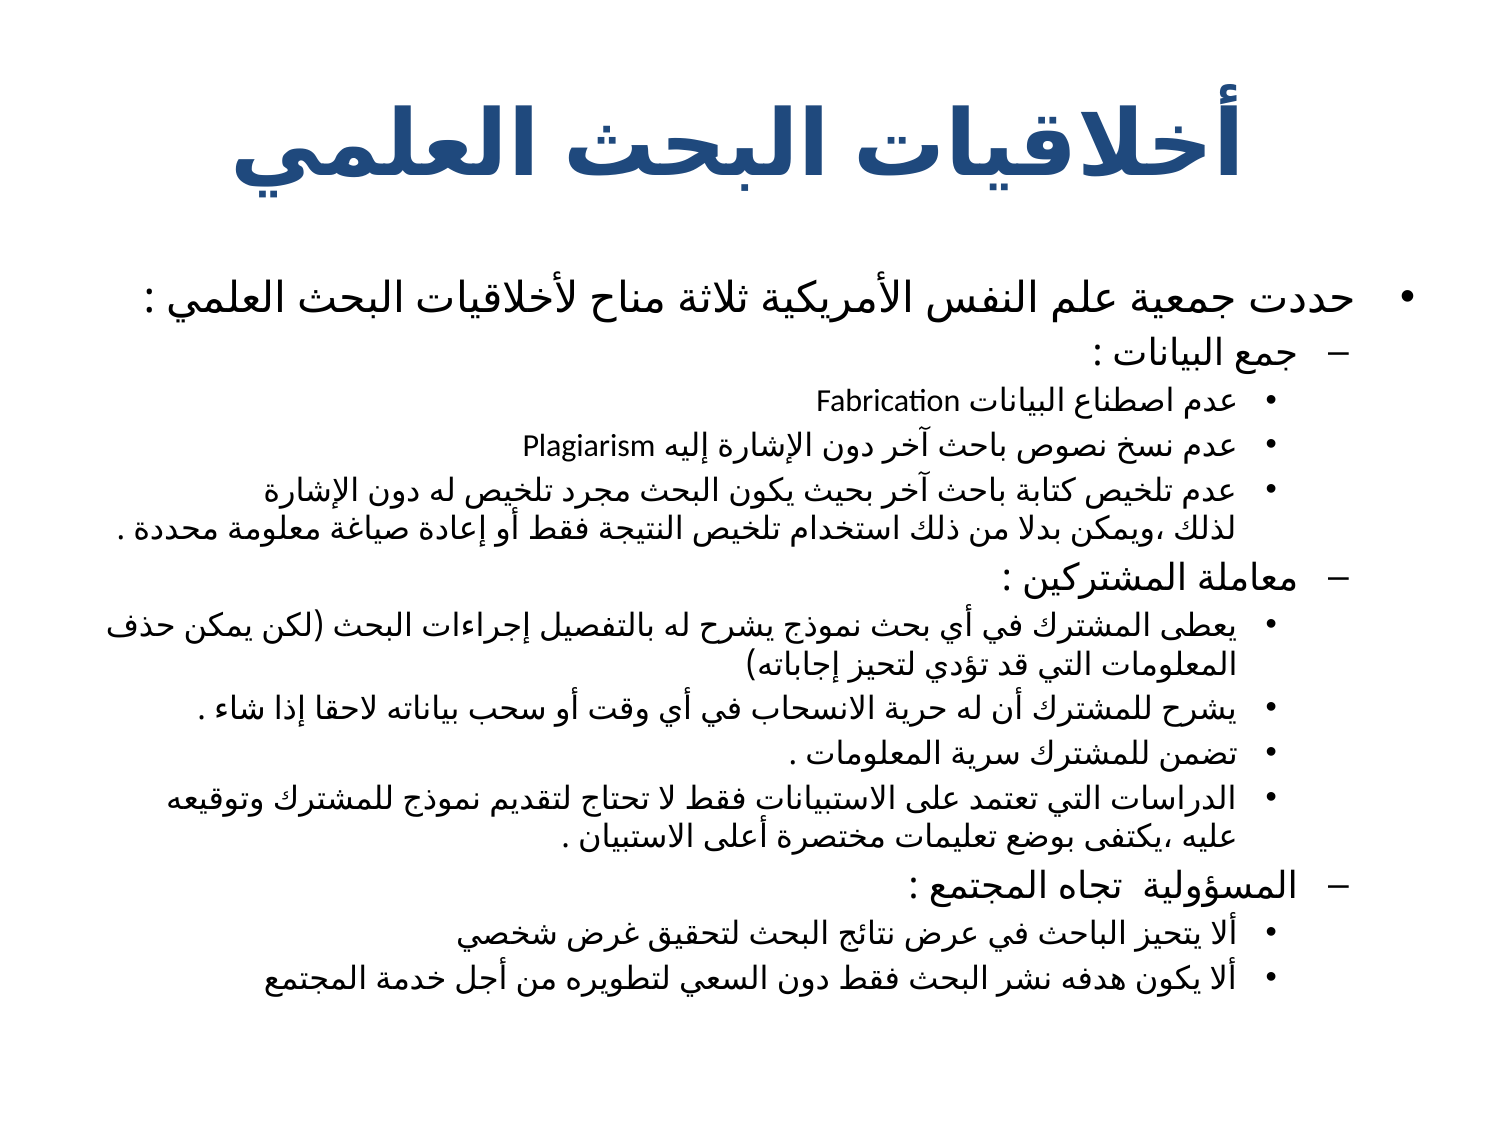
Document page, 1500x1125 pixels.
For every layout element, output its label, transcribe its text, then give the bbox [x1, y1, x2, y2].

list حددت جمعية علم النفس الأمريكية ثلاثة مناح لأخلاقيات البحث العلمي : جمع البيانات : عدم اصطناع البيانات Fabrication عدم نسخ نصوص باحث آخر دون الإشارة إليه Plagiarism عدم تلخيص كتابة باحث آخر بحيث يكون البحث مجرد تلخيص له دون الإشارة لذلك ،ويمكن بدلا من ذلك استخدام تلخيص النتيجة فقط أو إعادة صياغة معلومة محددة . معاملة المشتركين : يعطى المشترك في أي بحث نموذج يشرح له بالتفصيل إجراءات البحث (لكن يمكن حذف المعلومات التي قد تؤدي لتحيز إجاباته) يشرح للمشترك أن له حرية الانسحاب في أي وقت أو سحب بياناته لاحقا إذا شاء . تضمن للمشترك سرية المعلومات . الدراسات التي تعتمد على الاستبيانات فقط لا تحتاج لتقديم نموذج للمشترك وتوقيعه عليه ،يكتفى بوضع تعليمات مختصرة أعلى الاستبيان . المسؤولية تجاه المجتمع : ألا يتحيز الباحث في عرض نتائج البحث لتحقيق غرض شخصي ألا يكون هدفه نشر البحث فقط دون السعي لتطويره من أجل خدمة المجتمع [75, 262, 1425, 1005]
title أخلاقيات البحث العلمي [75, 45, 1425, 233]
